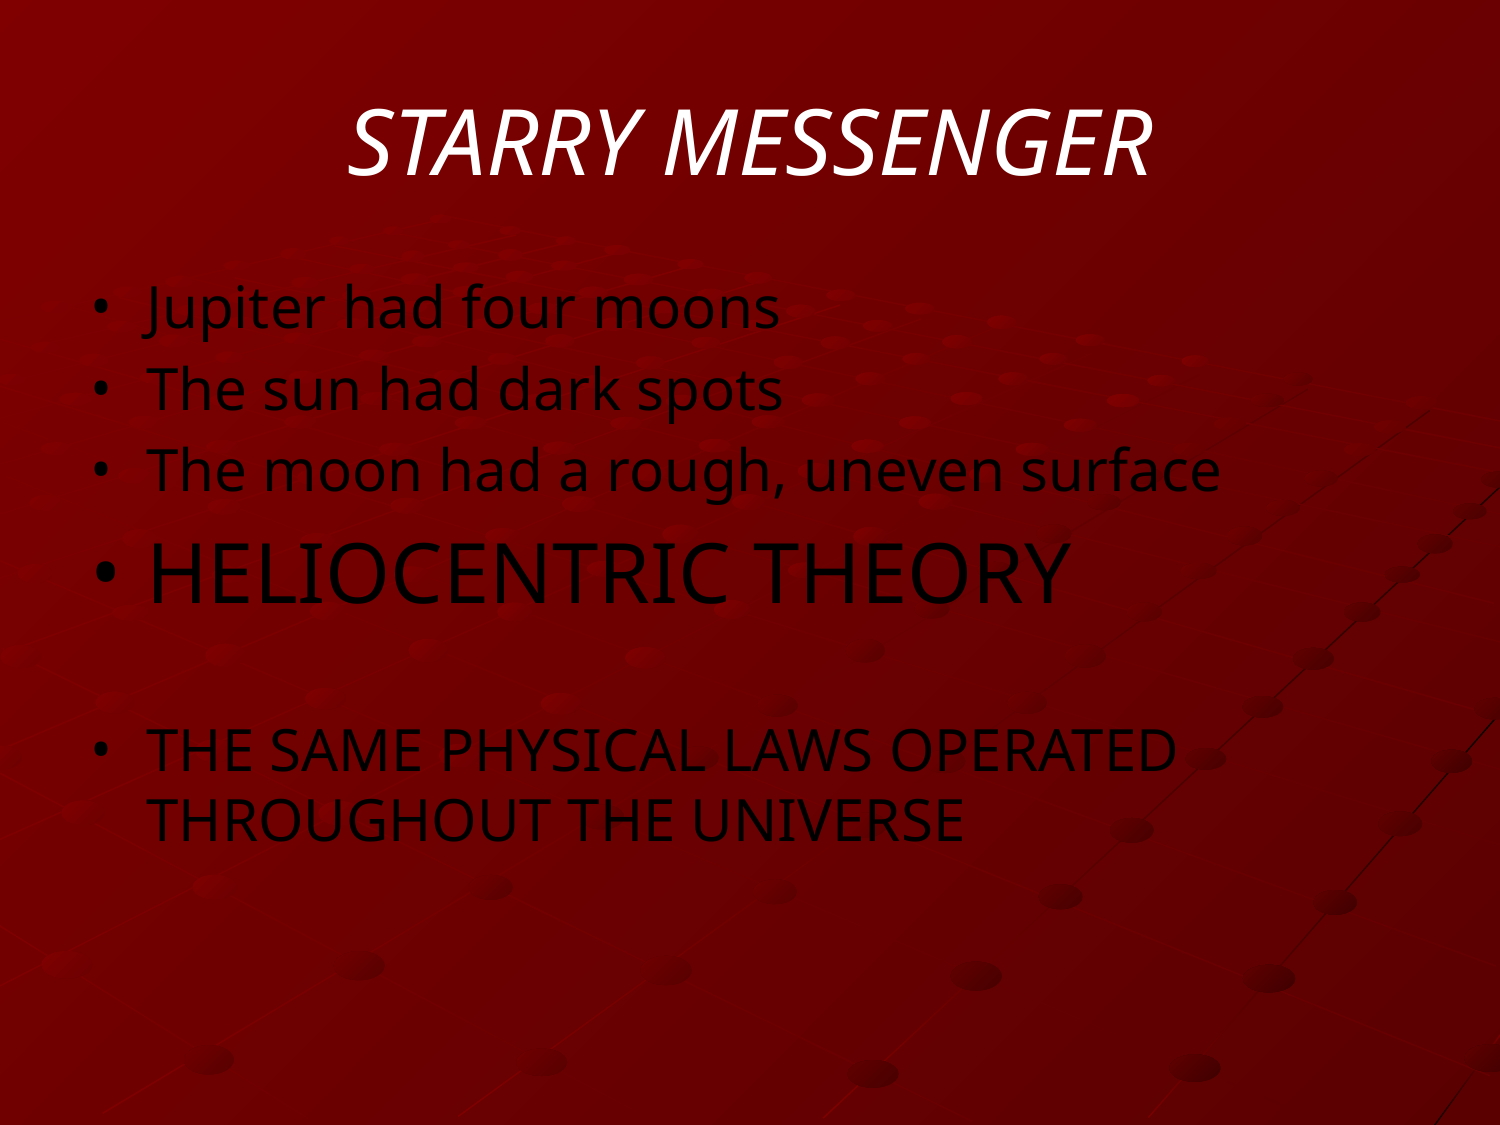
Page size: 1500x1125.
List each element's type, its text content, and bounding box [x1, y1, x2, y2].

title STARRY MESSENGER [75, 45, 1425, 233]
list Jupiter had four moons The sun had dark spots The moon had a rough, uneven surface HELIOCENTRIC THEORY THE SAME PHYSICAL LAWS OPERATED THROUGHOUT THE UNIVERSE [75, 262, 1425, 1007]
